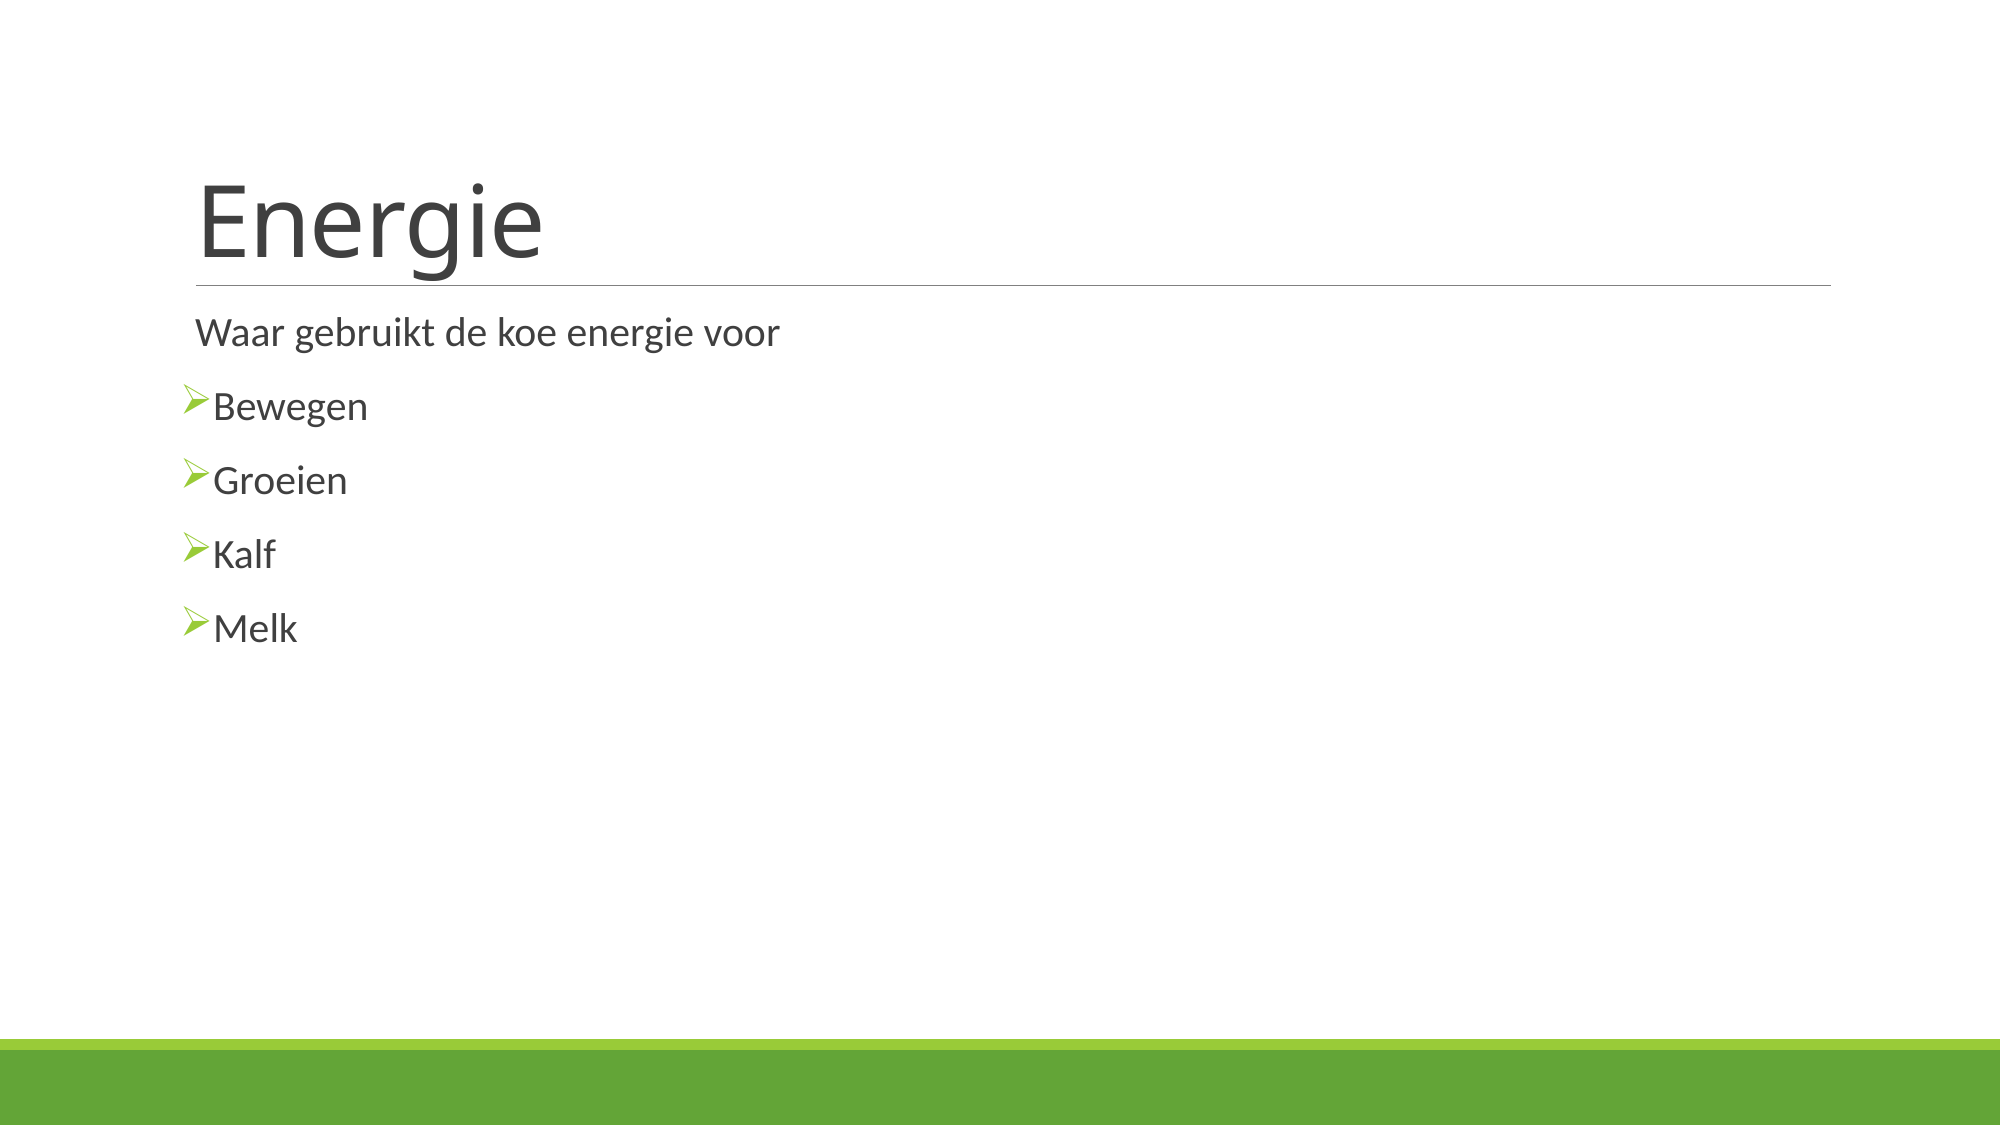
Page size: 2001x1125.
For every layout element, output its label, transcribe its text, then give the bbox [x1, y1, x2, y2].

list Waar gebruikt de koe energie voor Bewegen Groeien Kalf Melk [180, 302, 1830, 963]
title Energie [180, 47, 1830, 285]
